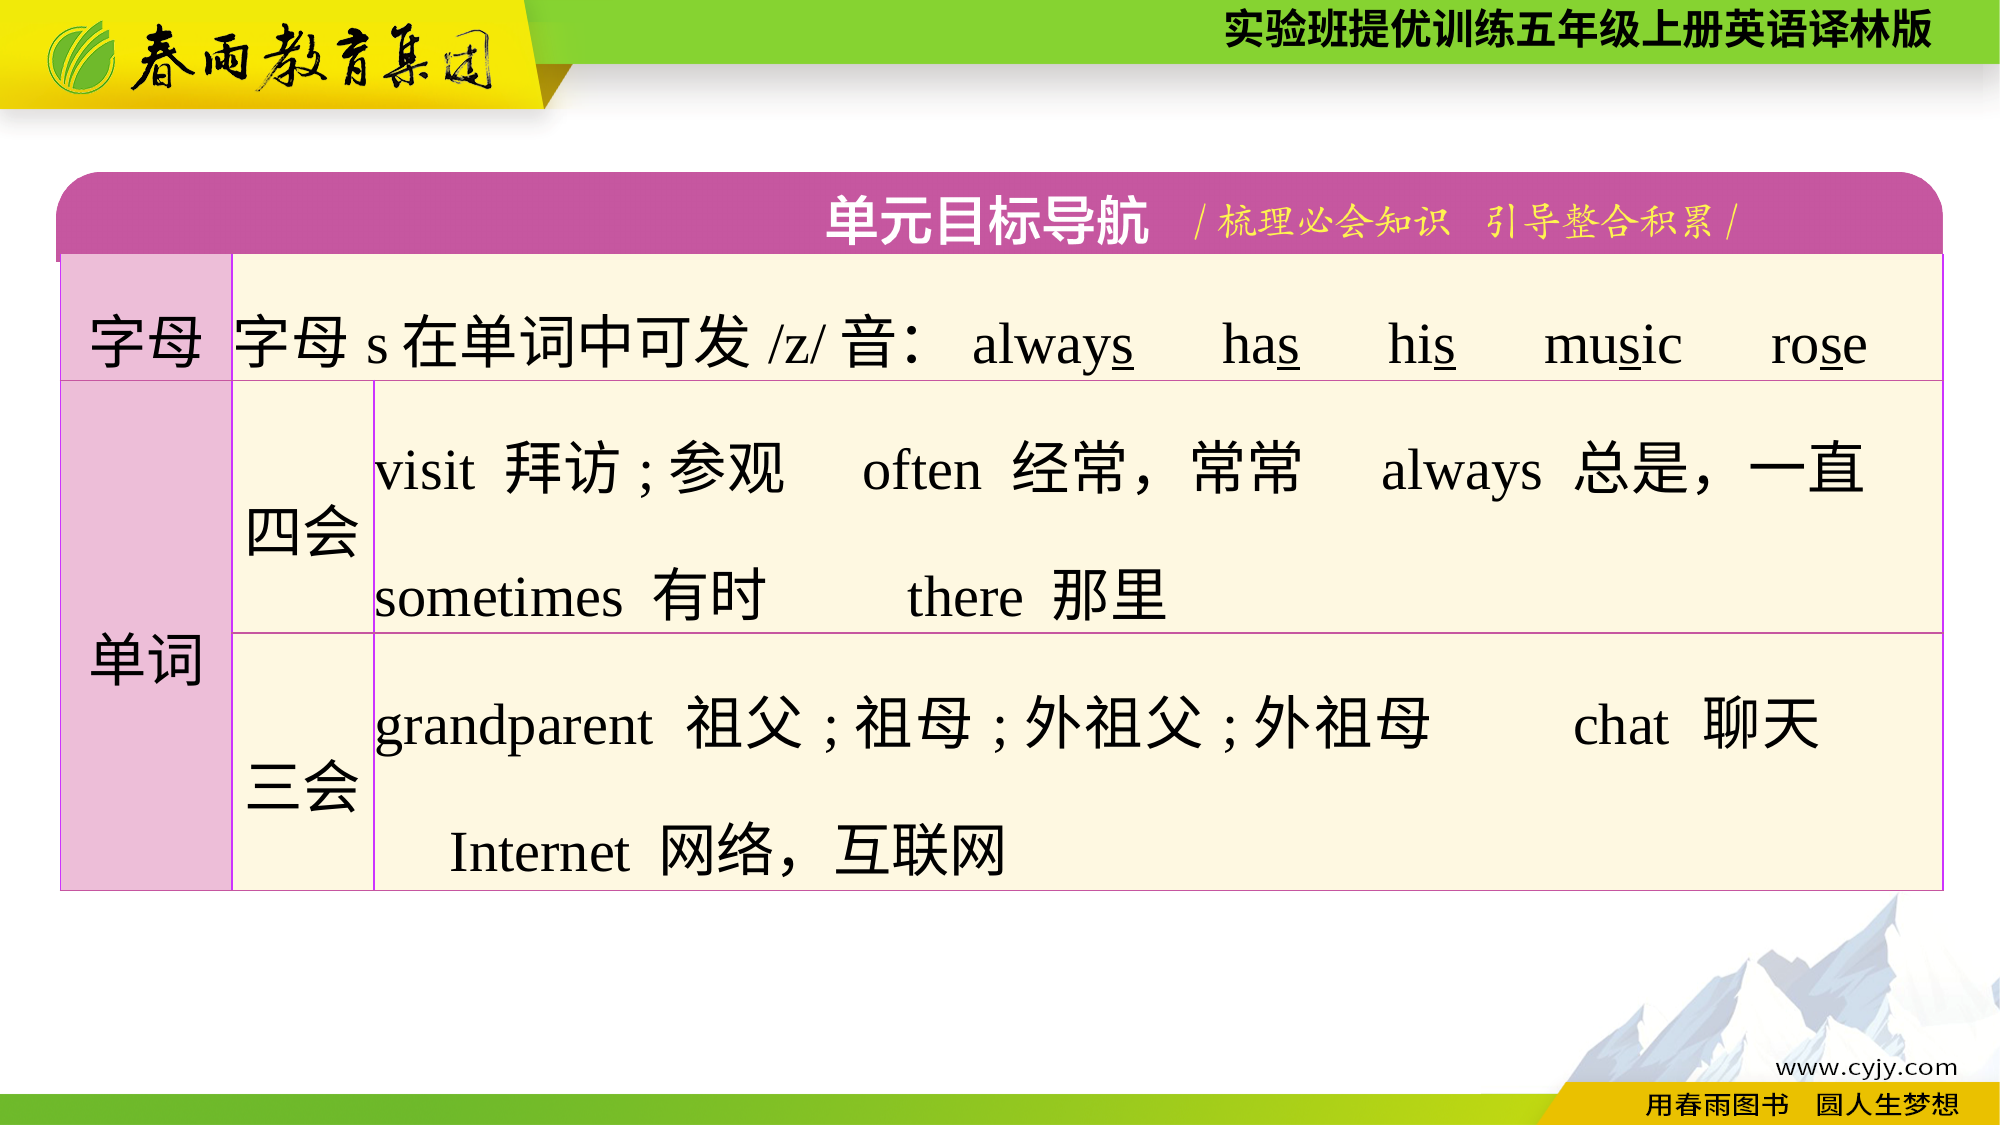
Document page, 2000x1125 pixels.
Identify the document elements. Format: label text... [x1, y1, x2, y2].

table_cell 三会 [233, 634, 373, 890]
picture [0, 0, 2000, 1125]
table_header 字母s在单词中可发/z/音：always has his music rose [233, 273, 1942, 380]
table_cell 单词 [61, 381, 231, 890]
table_cell visit 拜访;参观 often 经常，常常 always 总是，一直 sometimes 有时 there 那里 [375, 381, 1942, 632]
table_cell 四会 [233, 381, 373, 632]
table_header 字母 [61, 273, 231, 380]
table_cell grandparent 祖父;祖母;外祖父;外祖母 chat 聊天 Internet 网络，互联网 [375, 634, 1942, 890]
